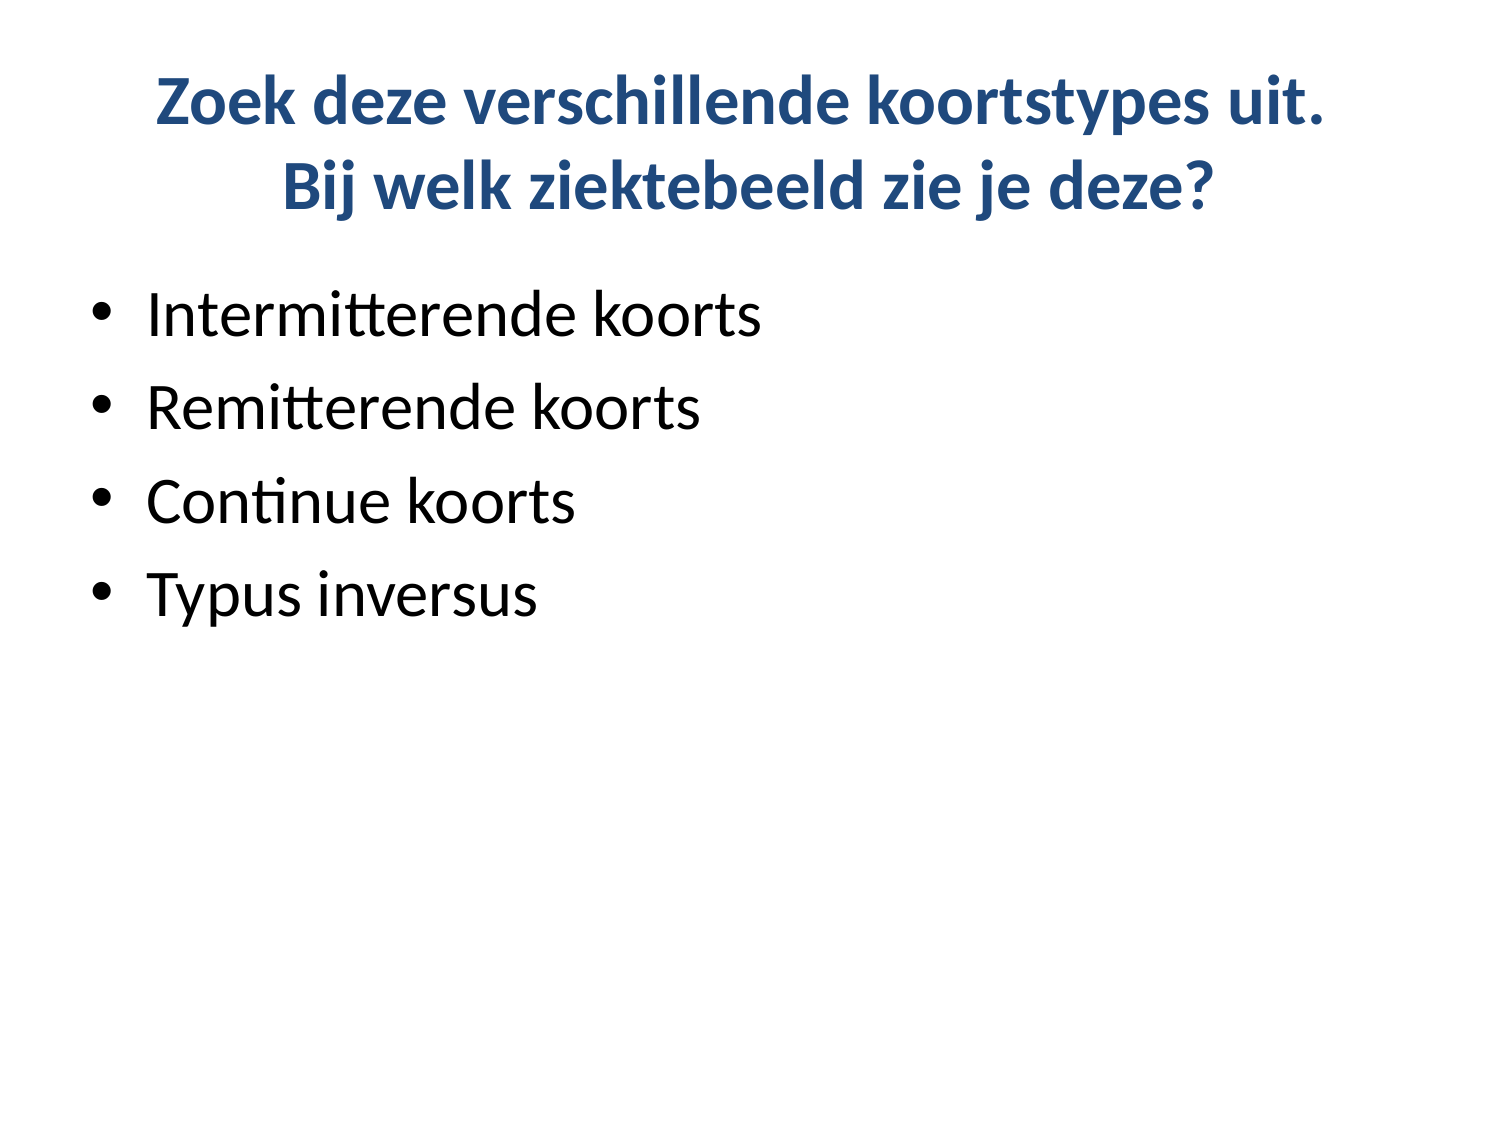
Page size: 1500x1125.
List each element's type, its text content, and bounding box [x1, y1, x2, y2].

title Zoek deze verschillende koortstypes uit. Bij welk ziektebeeld zie je deze? [75, 45, 1425, 233]
list Intermitterende koorts Remitterende koorts Continue koorts Typus inversus [75, 262, 1425, 1005]
